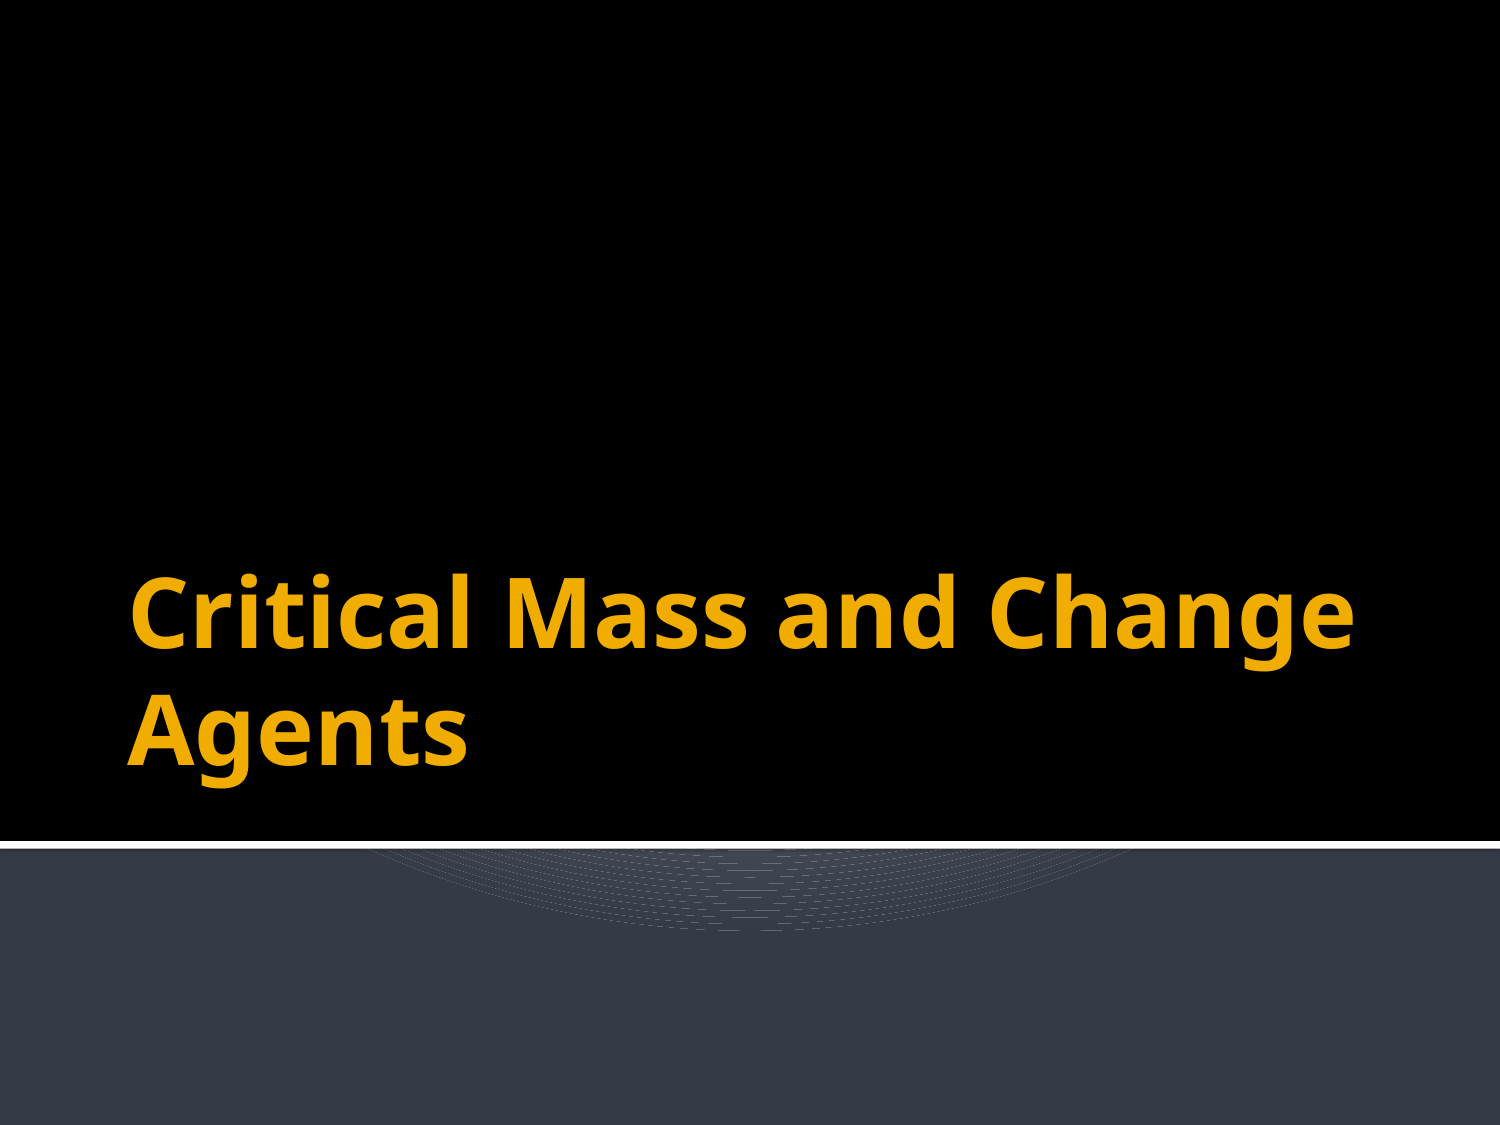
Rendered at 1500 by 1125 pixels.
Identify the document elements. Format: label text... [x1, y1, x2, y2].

title Critical Mass and Change Agents [112, 550, 1438, 825]
